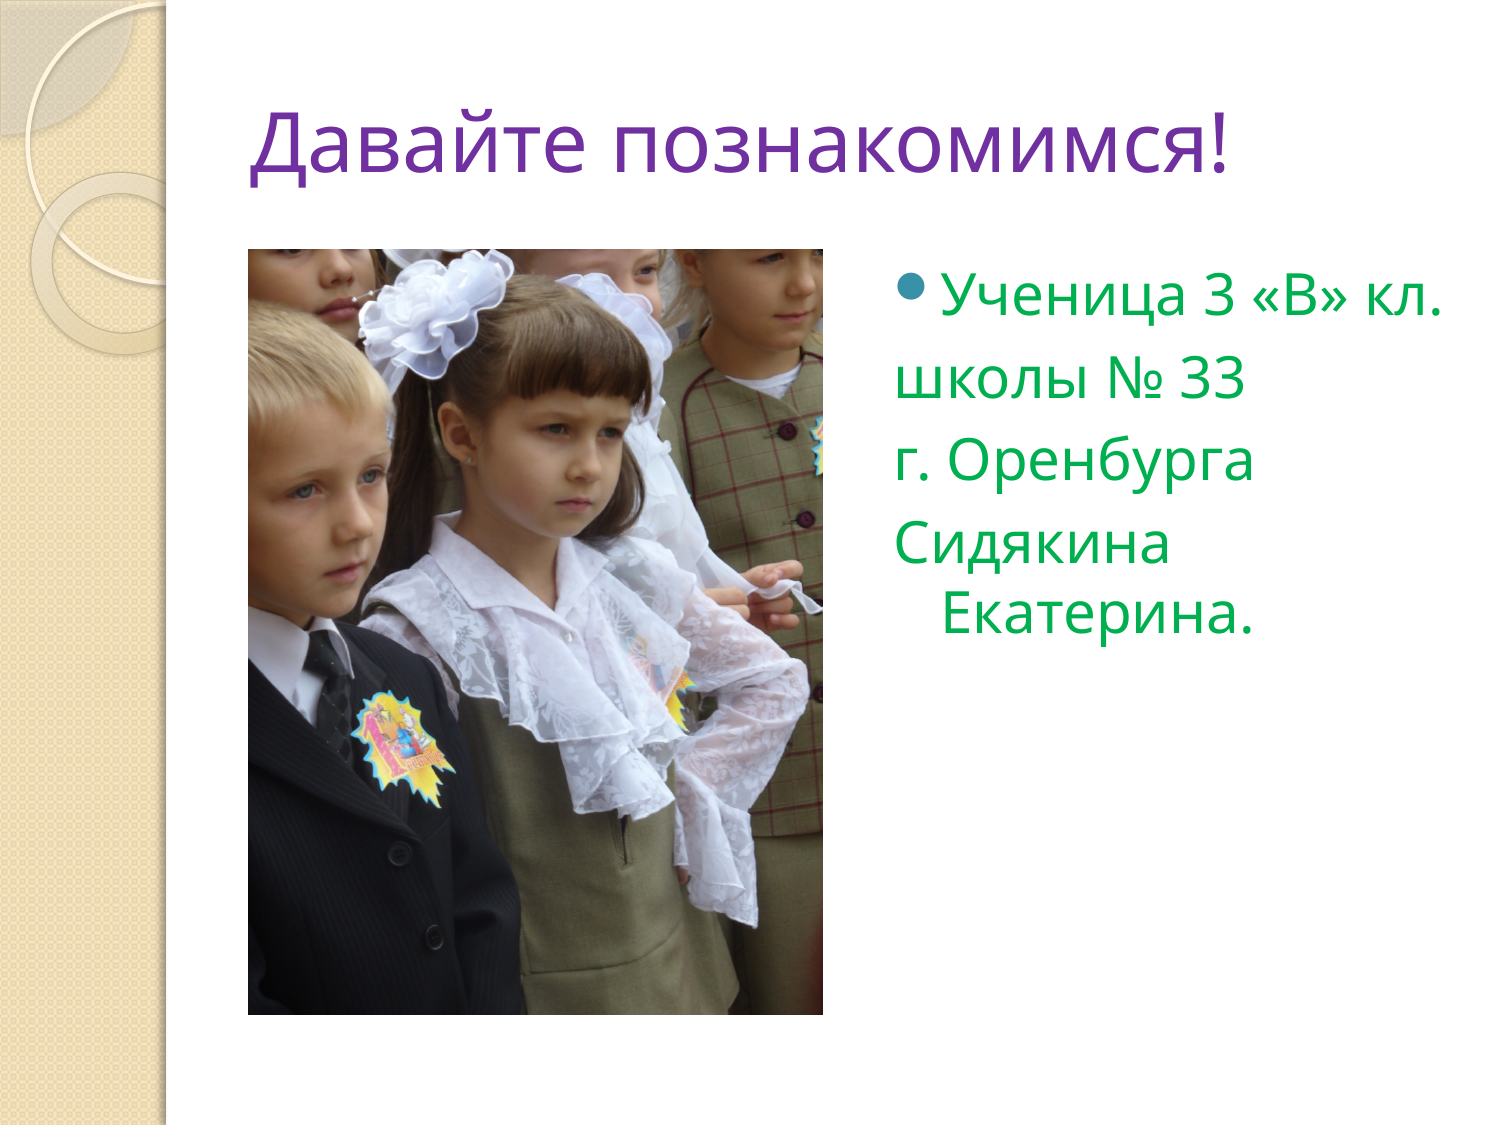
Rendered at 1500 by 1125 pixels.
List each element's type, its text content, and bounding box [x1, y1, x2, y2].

title Давайте познакомимся! [235, 45, 1466, 233]
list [248, 249, 823, 1016]
list Ученица 3 «В» кл. школы № 33 г. Оренбурга Сидякина Екатерина. [865, 249, 1466, 1015]
